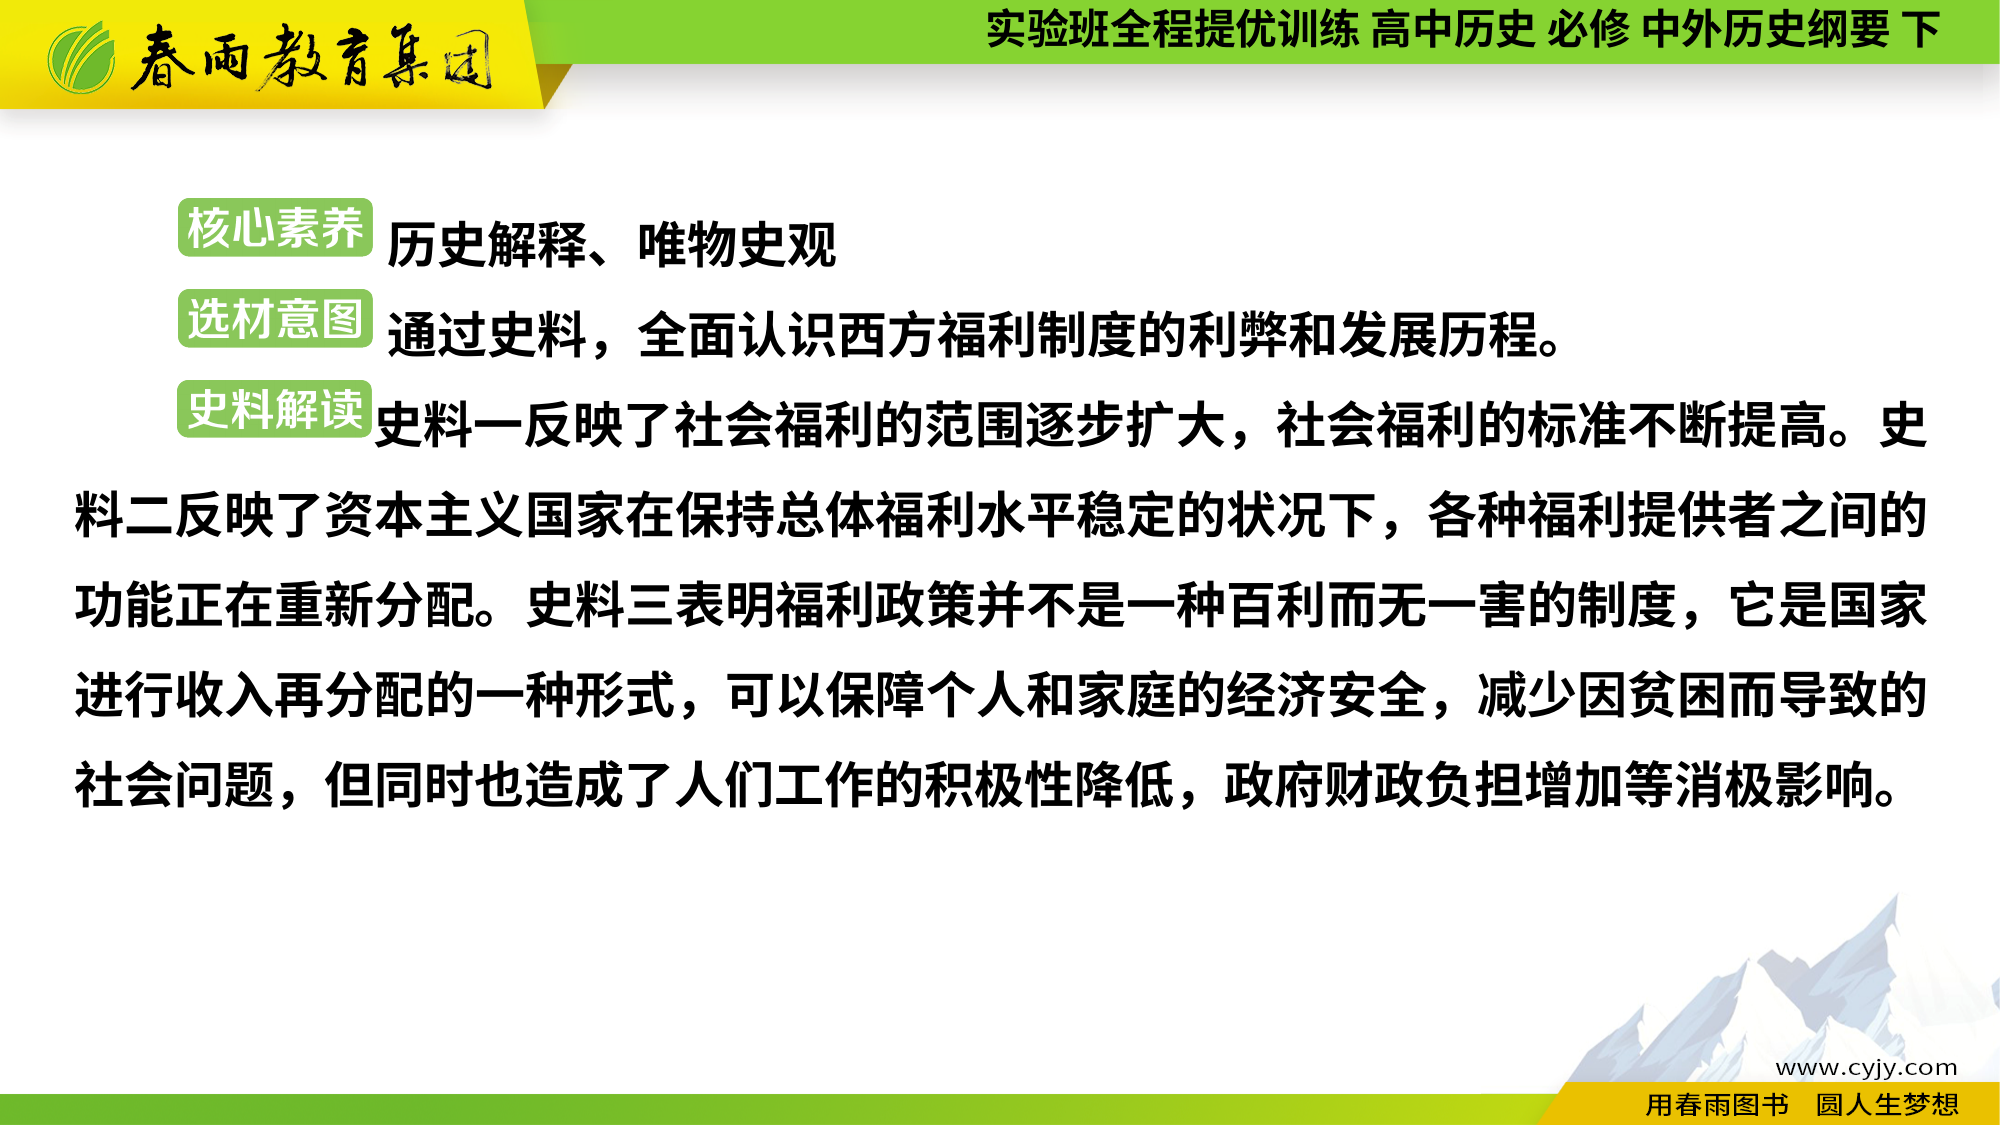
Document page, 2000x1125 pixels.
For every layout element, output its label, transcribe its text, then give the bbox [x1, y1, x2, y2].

text_box 通过史料，全面认识西方福利制度的利弊和发展历程。 [372, 271, 1944, 371]
picture [0, 0, 2000, 1125]
text_box 史料一反映了社会福利的范围逐步扩大，社会福利的标准不断提高。史料二反映了资本主义国家在保持总体福利水平稳定的状况下，各种福利提供者之间的功能正在重新分配。史料三表明福利政策并不是一种百利而无一害的制度，它是国家进行收入再分配的一种形式，可以保障个人和家庭的经济安全，减少因贫困而导致的社会问题，但同时也造成了人们工作的积极性降低，政府财政负担增加等消极影响。 [59, 356, 1944, 822]
list 历史解释、唯物史观 [372, 176, 1944, 271]
